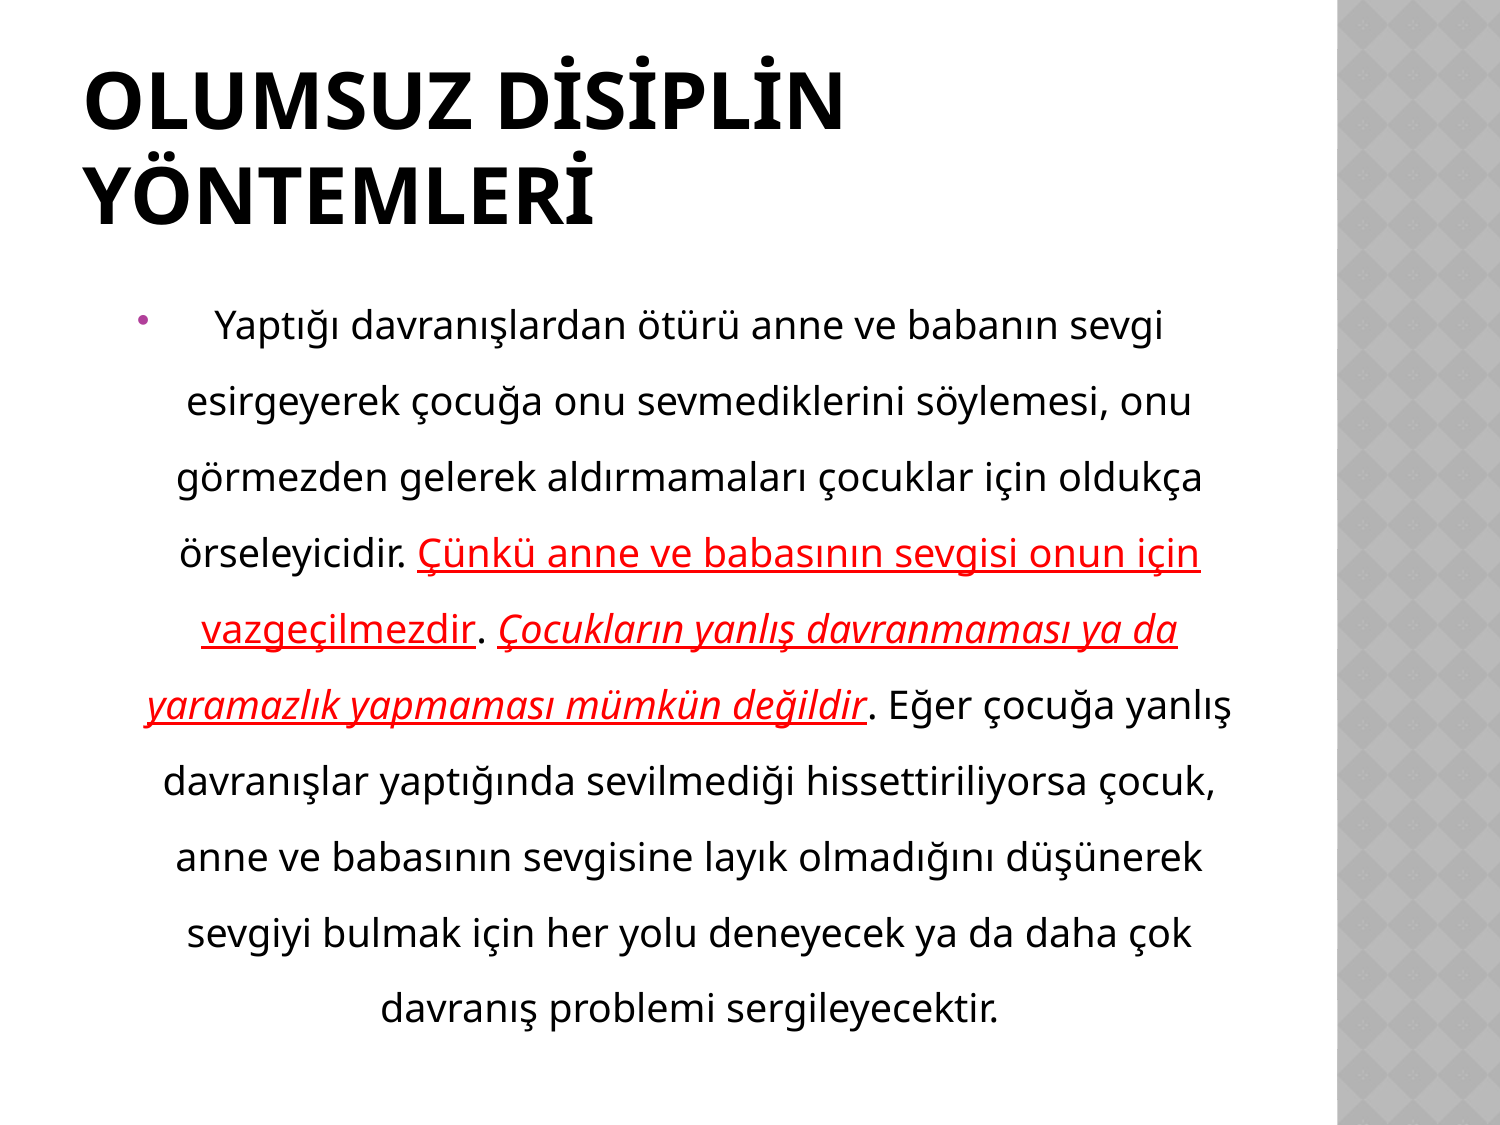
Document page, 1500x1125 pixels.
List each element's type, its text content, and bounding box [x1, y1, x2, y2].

title OLUMSUZ DİSİPLİN YÖNTEMLERİ [75, 52, 1263, 240]
list Yaptığı davranışlardan ötürü anne ve babanın sevgi esirgeyerek çocuğa onu sevmediklerini söylemesi, onu görmezden gelerek aldırmamaları çocuklar için oldukça örseleyicidir. Çünkü anne ve babasının sevgisi onun için vazgeçilmezdir. Çocukların yanlış davranmaması ya da yaramazlık yapmaması mümkün değildir. Eğer çocuğa yanlış davranışlar yaptığında sevilmediği hissettiriliyorsa çocuk, anne ve babasının sevgisine layık olmadığını düşünerek sevgiyi bulmak için her yolu deneyecek ya da daha çok davranış problemi sergileyecektir. [75, 264, 1263, 1059]
